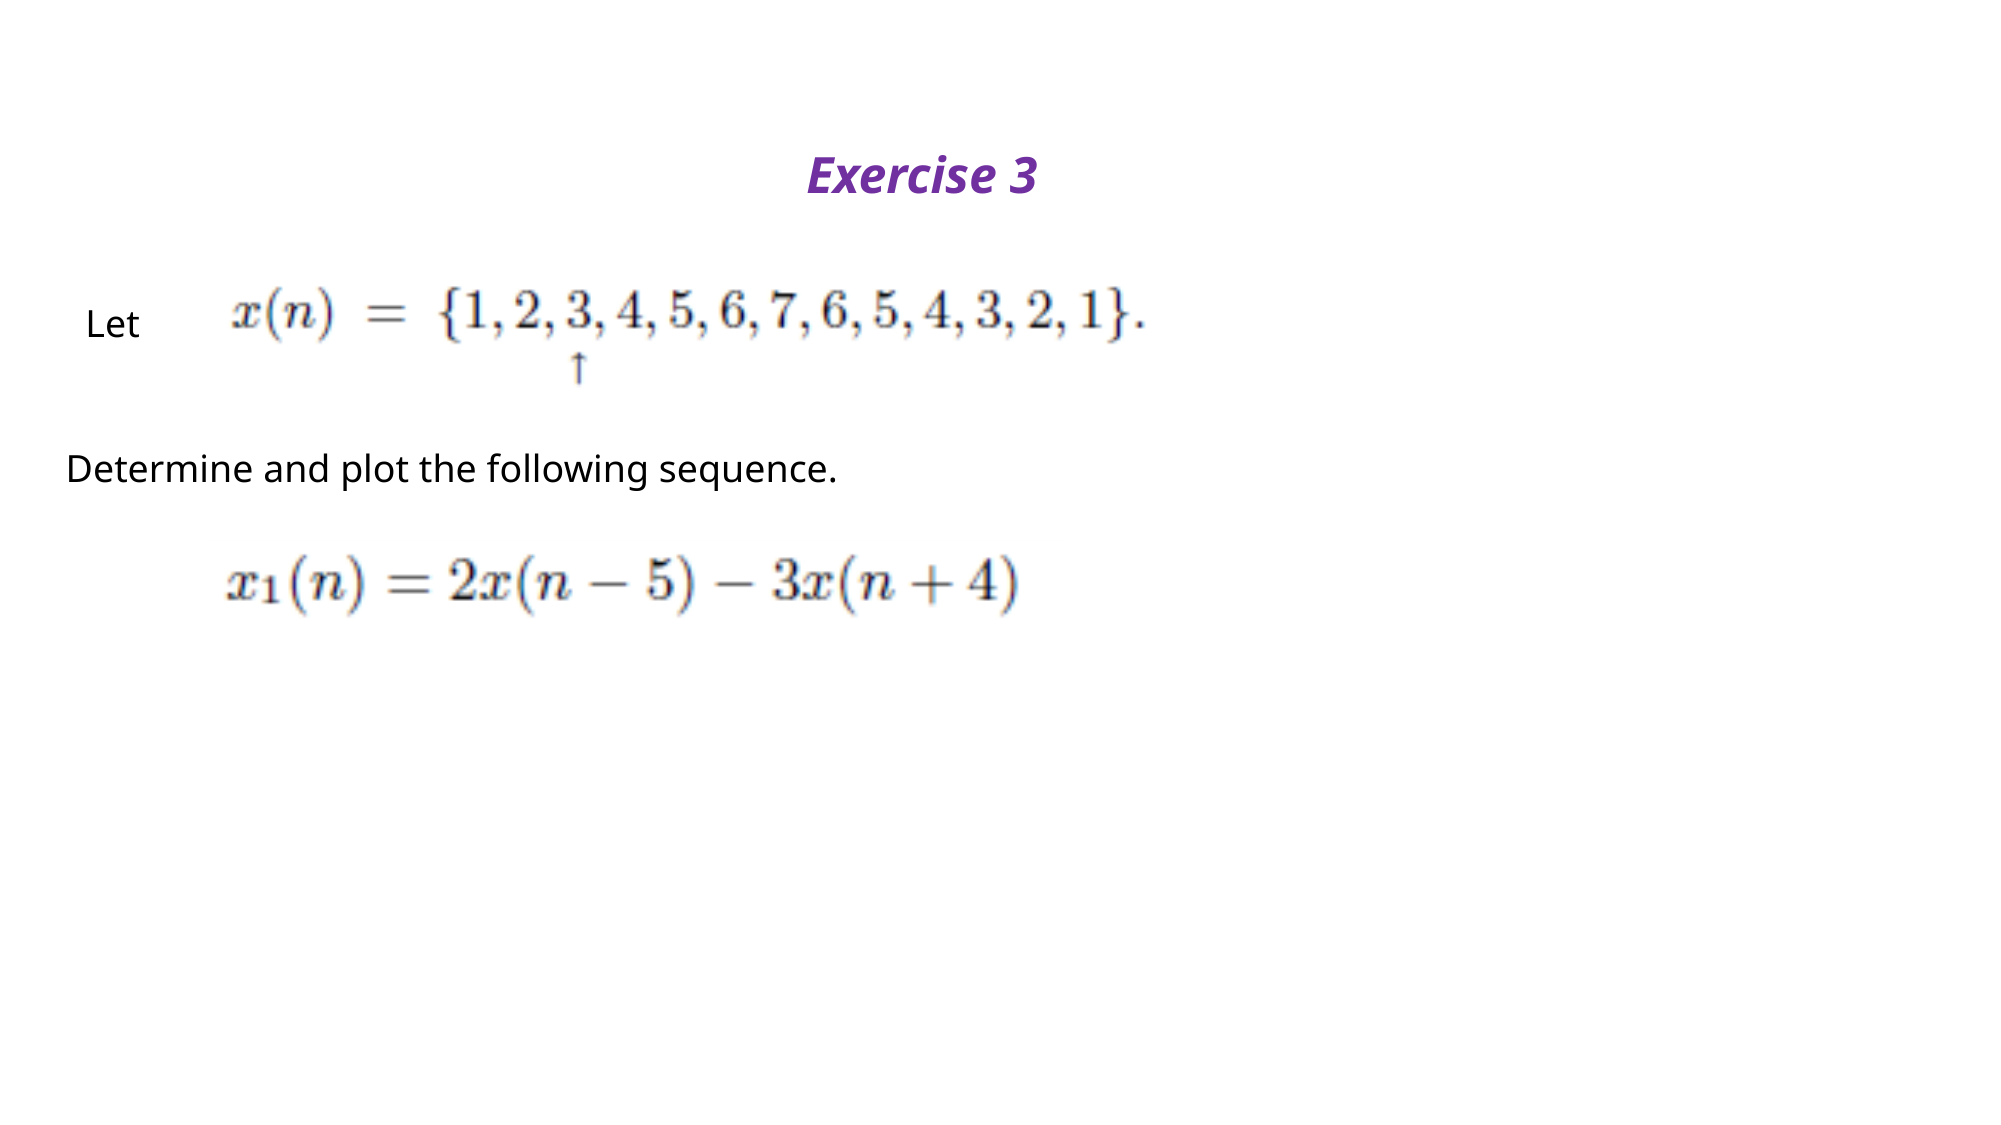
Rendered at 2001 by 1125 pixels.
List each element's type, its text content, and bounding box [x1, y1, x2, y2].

text_box Let [70, 292, 165, 353]
picture [201, 539, 1063, 625]
text_box Exercise 3 [791, 131, 1053, 211]
text_box Determine and plot the following sequence. [50, 437, 1307, 498]
picture [212, 254, 1161, 391]
